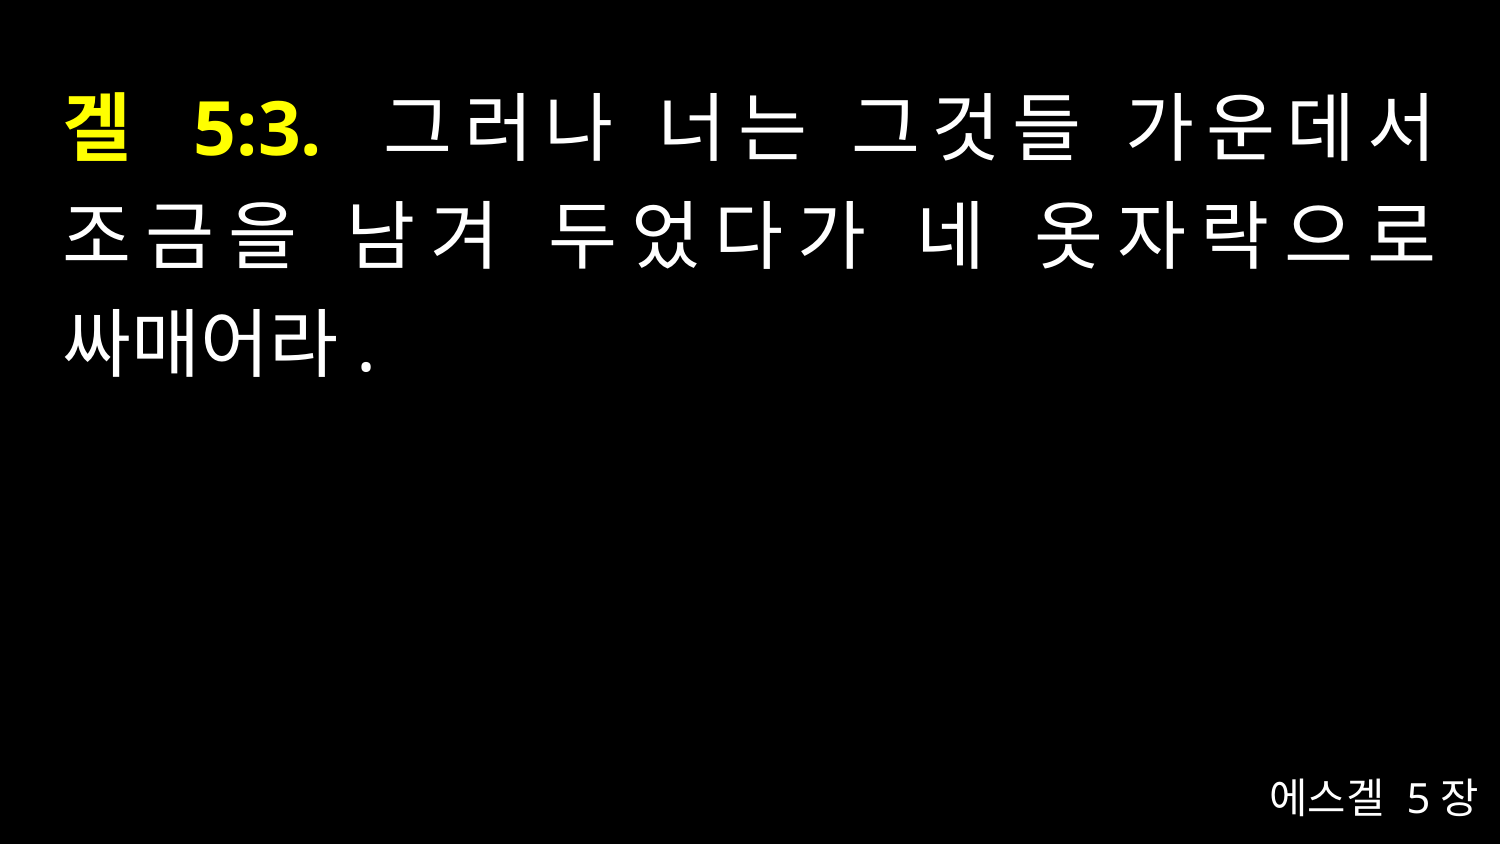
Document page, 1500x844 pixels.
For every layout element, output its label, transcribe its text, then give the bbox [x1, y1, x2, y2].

title 겔 5:3. 그러나 너는 그것들 가운데서 조금을 남겨 두었다가 네 옷자락으로 싸매어라. [0, 0, 1500, 844]
subtitle 에스겔 5장 [916, 770, 1500, 844]
